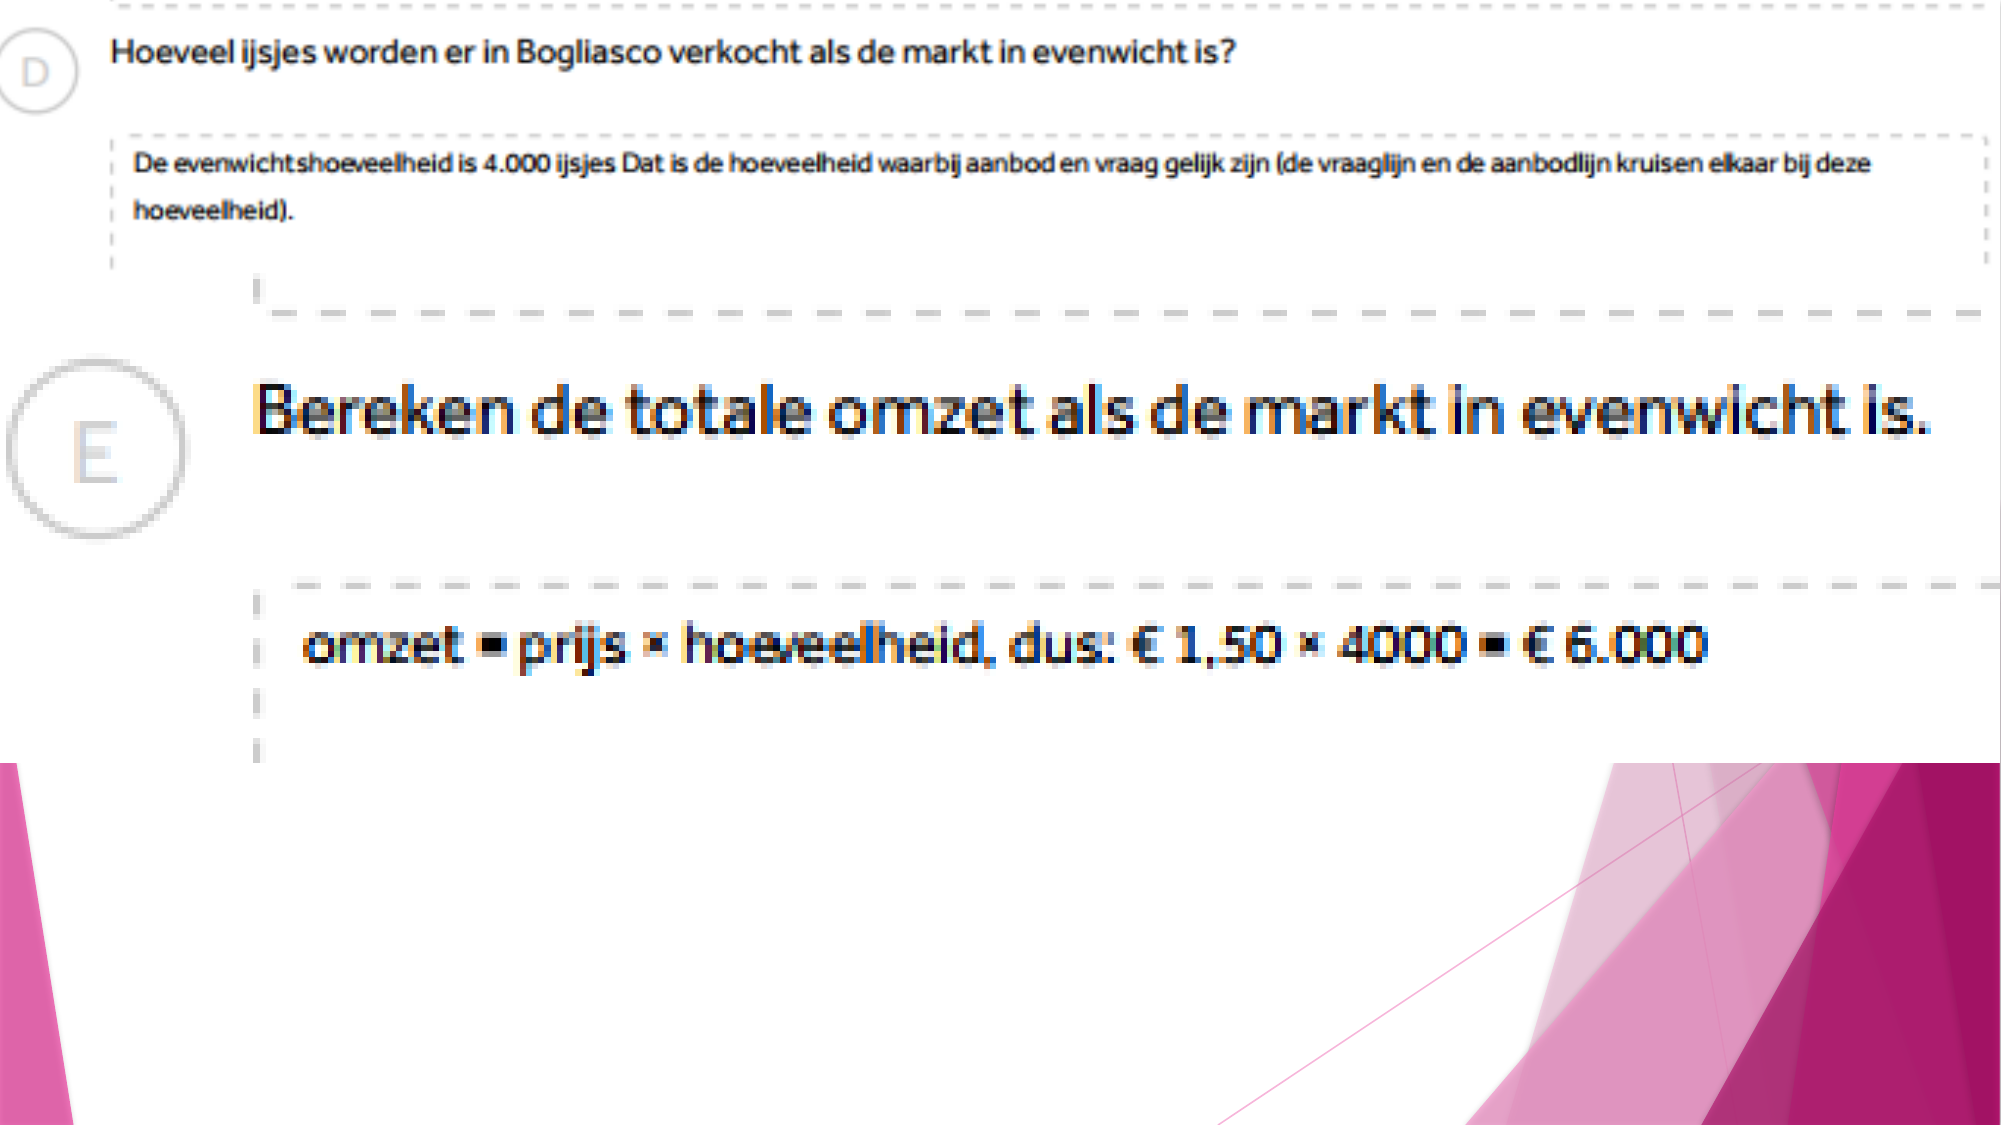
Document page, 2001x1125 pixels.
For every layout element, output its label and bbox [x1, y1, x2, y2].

picture [0, 0, 2000, 764]
